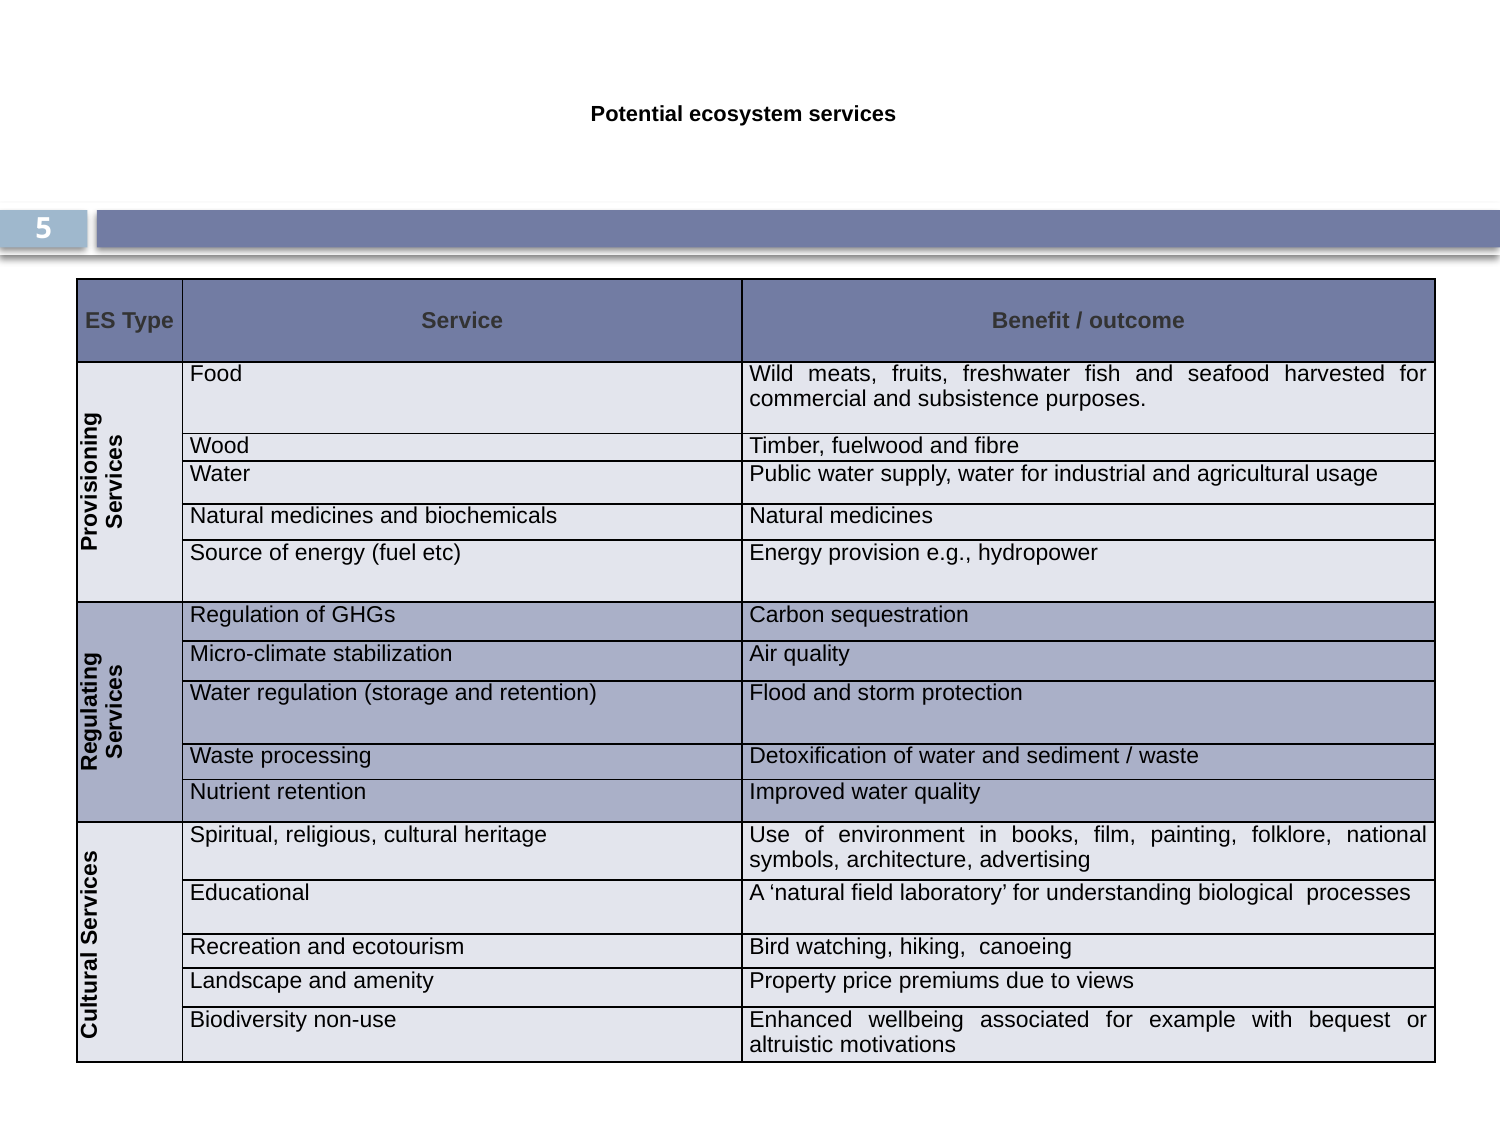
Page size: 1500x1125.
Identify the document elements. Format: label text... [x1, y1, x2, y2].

table_cell Bird watching, hiking, canoeing [743, 935, 1434, 967]
table_cell Use of environment in books, film, painting, folklore, national symbols, architecture, advertising [743, 823, 1434, 879]
table_cell Source of energy (fuel etc) [183, 541, 741, 601]
table_cell Enhanced wellbeing associated for example with bequest or altruistic motivations [743, 1008, 1434, 1061]
table_cell Water regulation (storage and retention) [183, 682, 741, 743]
table_cell Wild meats, fruits, freshwater fish and seafood harvested for commercial and subsistence purposes. [743, 363, 1434, 433]
table_cell Carbon sequestration [743, 603, 1434, 640]
table_cell Spiritual, religious, cultural heritage [183, 823, 741, 879]
table_cell Recreation and ecotourism [183, 935, 741, 967]
table_cell Wood [183, 434, 741, 460]
table_cell Nutrient retention [183, 780, 741, 821]
table_cell Micro-climate stabilization [183, 642, 741, 680]
table_cell Waste processing [183, 745, 741, 779]
table_cell Water [183, 462, 741, 503]
table_header Service [183, 280, 741, 361]
table_cell A ‘natural field laboratory’ for understanding biological processes [743, 881, 1434, 933]
table_cell Public water supply, water for industrial and agricultural usage [743, 462, 1434, 503]
table_cell Regulation of GHGs [183, 603, 741, 640]
table_cell Timber, fuelwood and fibre [743, 434, 1434, 460]
table_cell Landscape and amenity [183, 969, 741, 1006]
slide_number 5 [0, 208, 88, 249]
table_cell Property price premiums due to views [743, 969, 1434, 1006]
table_cell Cultural Services [78, 823, 182, 1061]
table_cell Provisioning Services [78, 363, 182, 601]
table_header Benefit / outcome [743, 280, 1434, 361]
table_cell Air quality [743, 642, 1434, 680]
table_cell Flood and storm protection [743, 682, 1434, 743]
table_cell Detoxification of water and sediment / waste [743, 745, 1434, 779]
table_cell Regulating Services [78, 603, 182, 821]
table_cell Natural medicines and biochemicals [183, 505, 741, 539]
table_cell Energy provision e.g., hydropower [743, 541, 1434, 601]
table_header ES Type [78, 280, 182, 361]
table_cell Food [183, 363, 741, 433]
table_cell Biodiversity non-use [183, 1008, 741, 1061]
table_cell Natural medicines [743, 505, 1434, 539]
title Potential ecosystem services [75, 54, 1425, 161]
table_cell Educational [183, 881, 741, 933]
table_cell Improved water quality [743, 780, 1434, 821]
